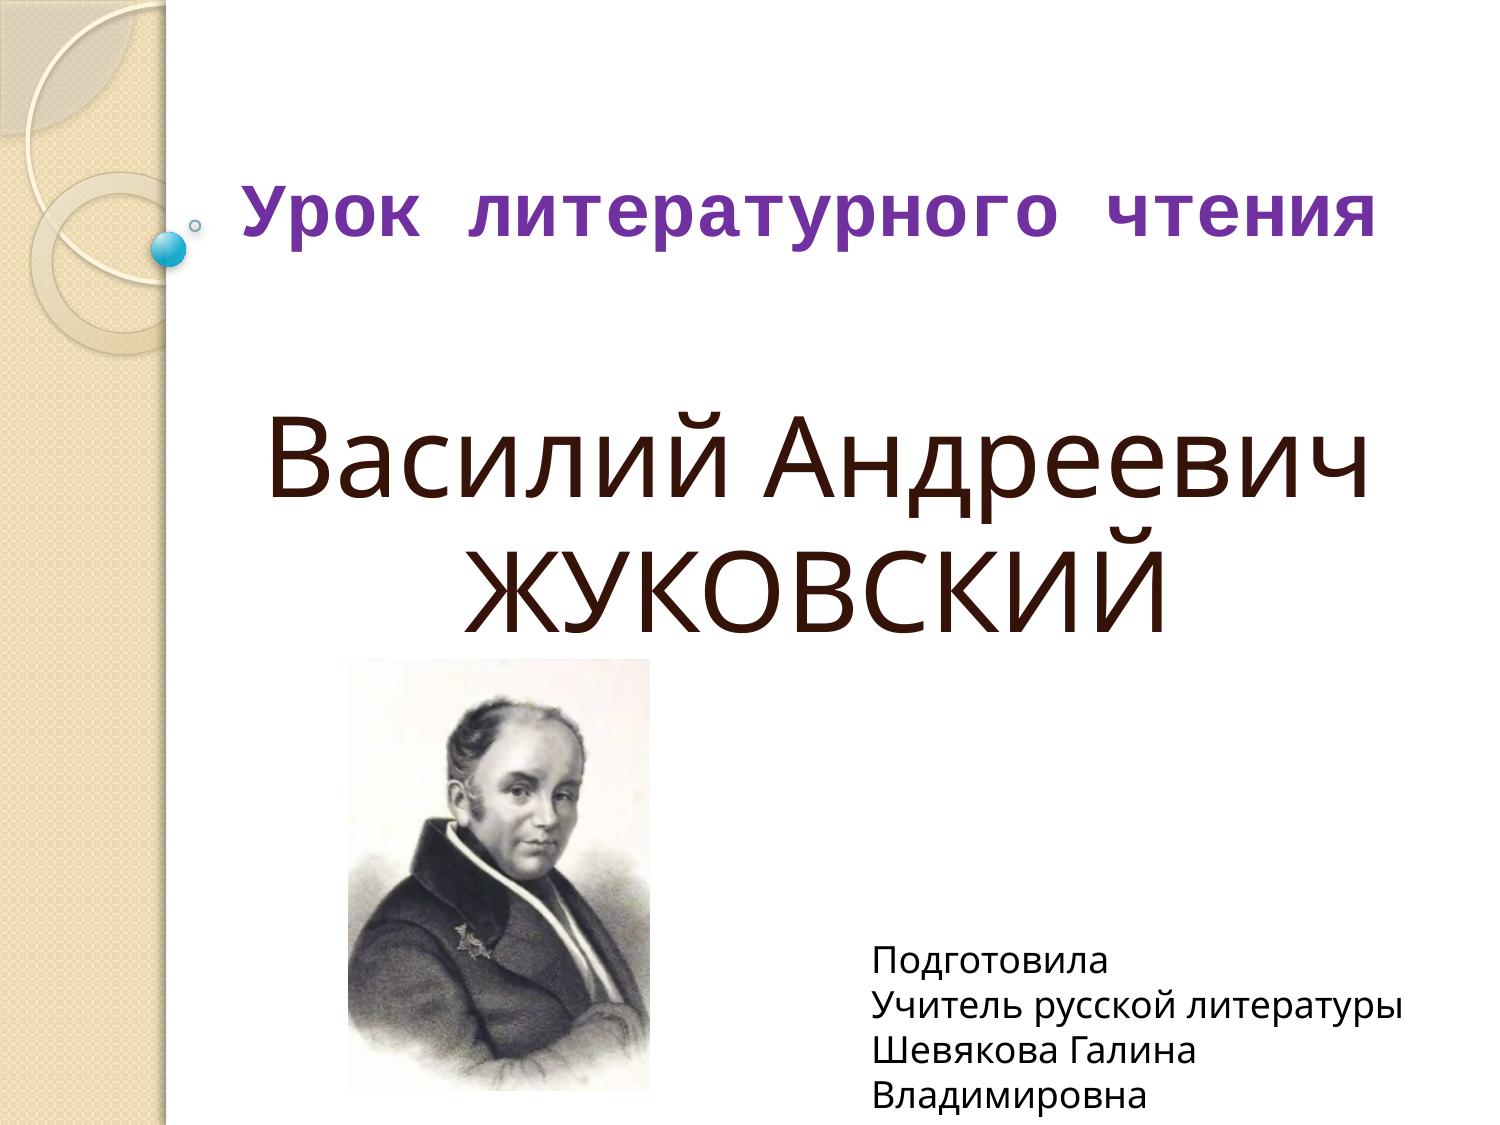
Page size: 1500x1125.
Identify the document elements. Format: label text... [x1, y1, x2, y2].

picture [348, 659, 650, 1091]
text_box Подготовила Учитель русской литературы Шевякова Галина Владимировна [856, 928, 1459, 1124]
subtitle Василий Андреевич ЖУКОВСКИЙ [183, 385, 1450, 1047]
title Урок литературного чтения [225, 149, 1441, 350]
